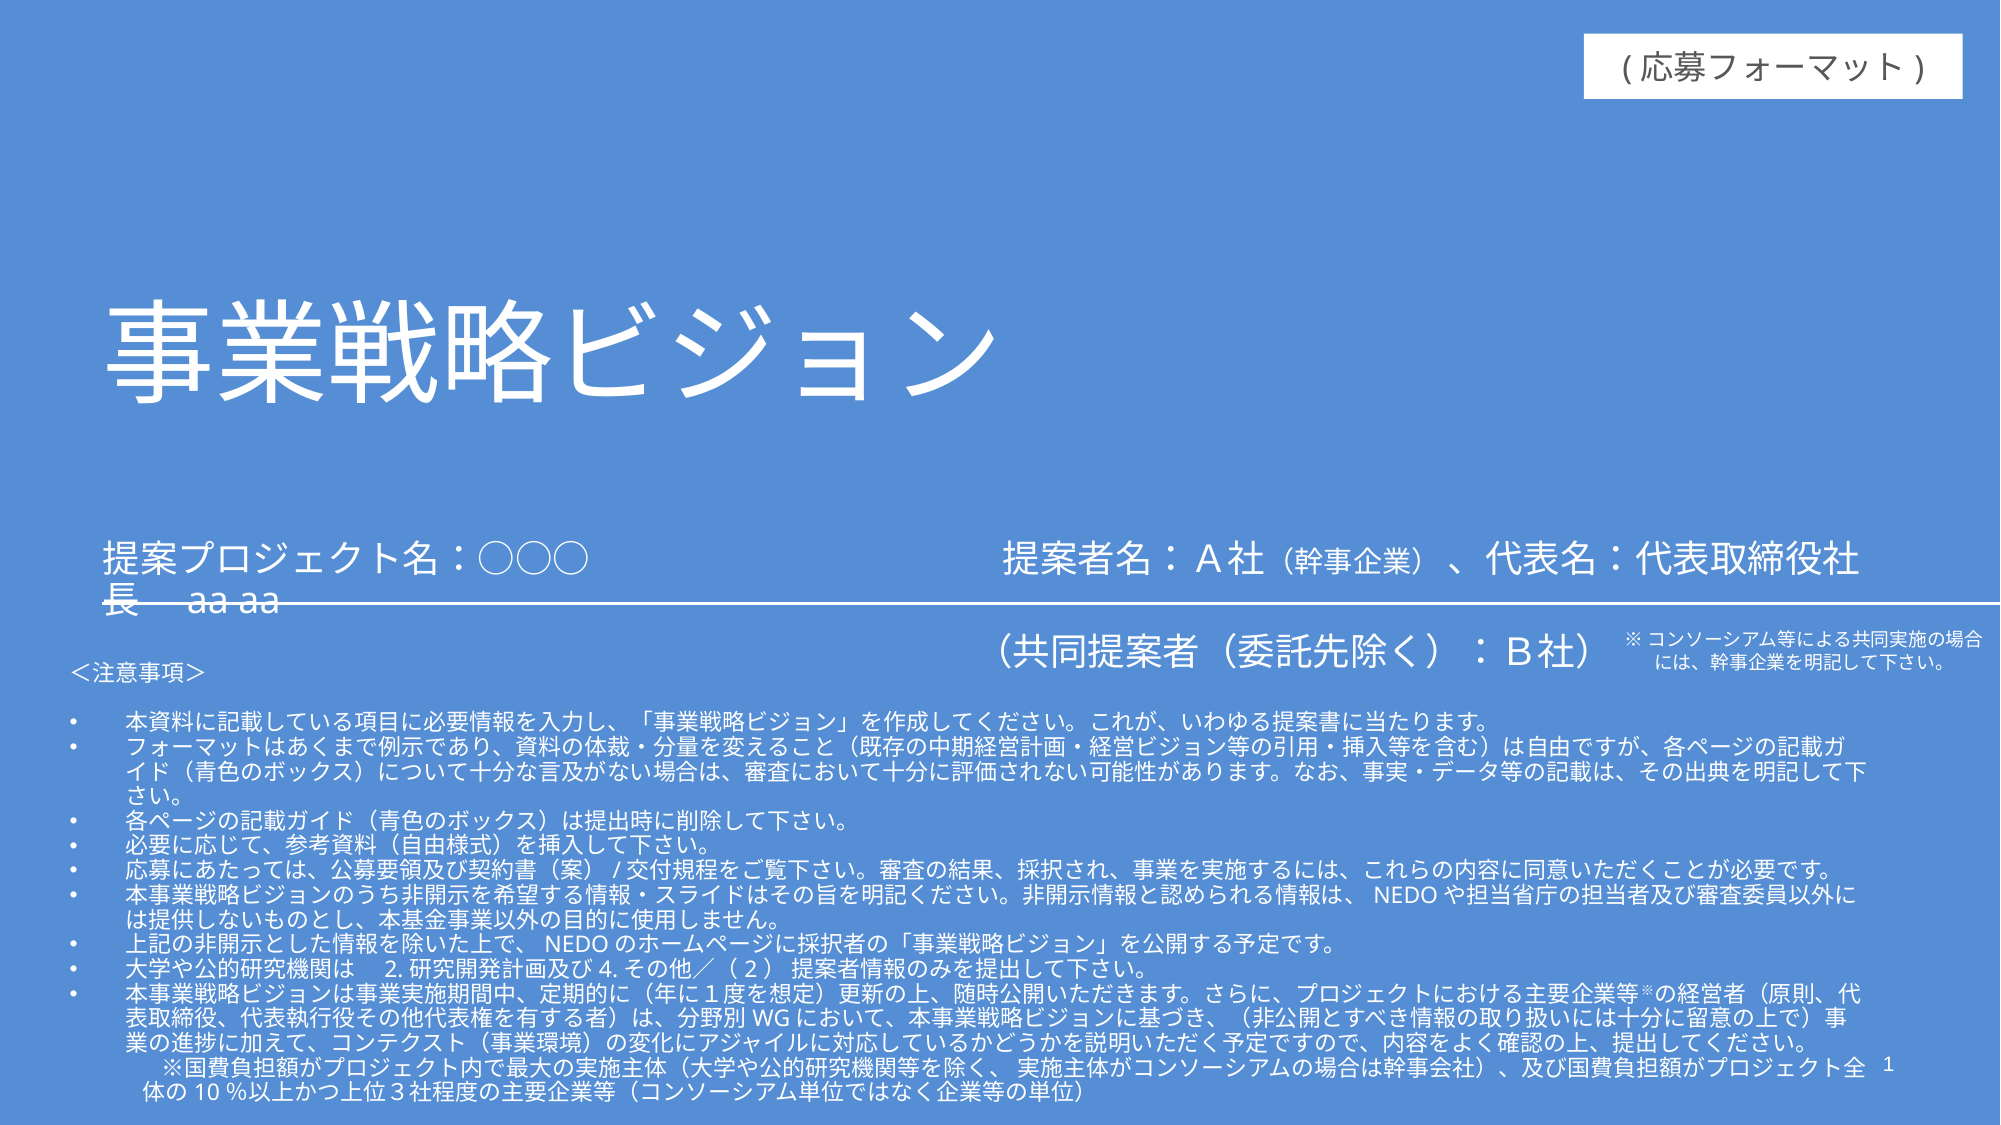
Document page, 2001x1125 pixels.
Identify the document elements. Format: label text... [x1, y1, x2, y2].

text_box （共同提案者（委託先除く）：Ｂ社） [959, 610, 1870, 691]
text_box (応募フォーマット) [1583, 33, 1964, 100]
text_box ※コンソーシアム等による共同実施の場合には、幹事企業を明記して下さい。 [1607, 621, 2000, 680]
text_box ＜注意事項＞ 本資料に記載している項目に必要情報を入力し、「事業戦略ビジョン」を作成してください。これが、いわゆる提案書に当たります。 フォーマットはあくまで例示であり、資料の体裁・分量を変えること（既存の中期経営計画・経営ビジョン等の引用・挿入等を含む）は自由ですが、各ページの記載ガイド（青色のボックス）について十分な言及がない場合は、審査において十分に評価されない可能性があります。なお、事実・データ等の記載は、その出典を明記して下さい。 各ページの記載ガイド（青色のボックス）は提出時に削除して下さい。 必要に応じて、参考資料（自由様式）を挿入して下さい。 応募にあたっては、公募要領及び契約書（案）/交付規程をご覧下さい。審査の結果、採択され、事業を実施するには、これらの内容に同意いただくことが必要です。 本事業戦略ビジョンのうち非開示を希望する情報・スライドはその旨を明記ください。非開示情報と認められる情報は、NEDOや担当省庁の担当者及び審査委員以外には提供しないものとし、本基金事業以外の目的に使用しません。 上記の非開示とした情報を除いた上で、NEDOのホームページに採択者の「事業戦略ビジョン」を公開する予定です。 大学や公的研究機関は 2.研究開発計画及び4.その他／（2） 提案者情報のみを提出して下さい。 本事業戦略ビジョンは事業実施期間中、定期的に（年に１度を想定）更新の上、随時公開いただきます。さらに、プロジェクトにおける主要企業等※の経営者（原則、代表取締役、代表執行役その他代表権を有する者）は、分野別WGにおいて、本事業戦略ビジョンに基づき、（非公開とすべき情報の取り扱いには十分に留意の上で）事業の進捗に加えて、コンテクスト（事業環境）の変化にアジャイルに対応しているかどうかを説明いただく予定ですので、内容をよく確認の上、提出してください。 ※国費負担額がプロジェクト内で最大の実施主体（大学や公的研究機関等を除く、 実施主体がコンソーシアムの場合は幹事会社）、及び国費負担額がプロジェクト全体の10％以上かつ上位３社程度の主要企業等（コンソーシアム単位ではなく企業等の単位） [69, 661, 1870, 1125]
title 事業戦略ビジョン 提案プロジェクト名：○○○ 提案者名：Ａ社（幹事企業） 、代表名：代表取締役社長 aa aa [102, 297, 1897, 633]
